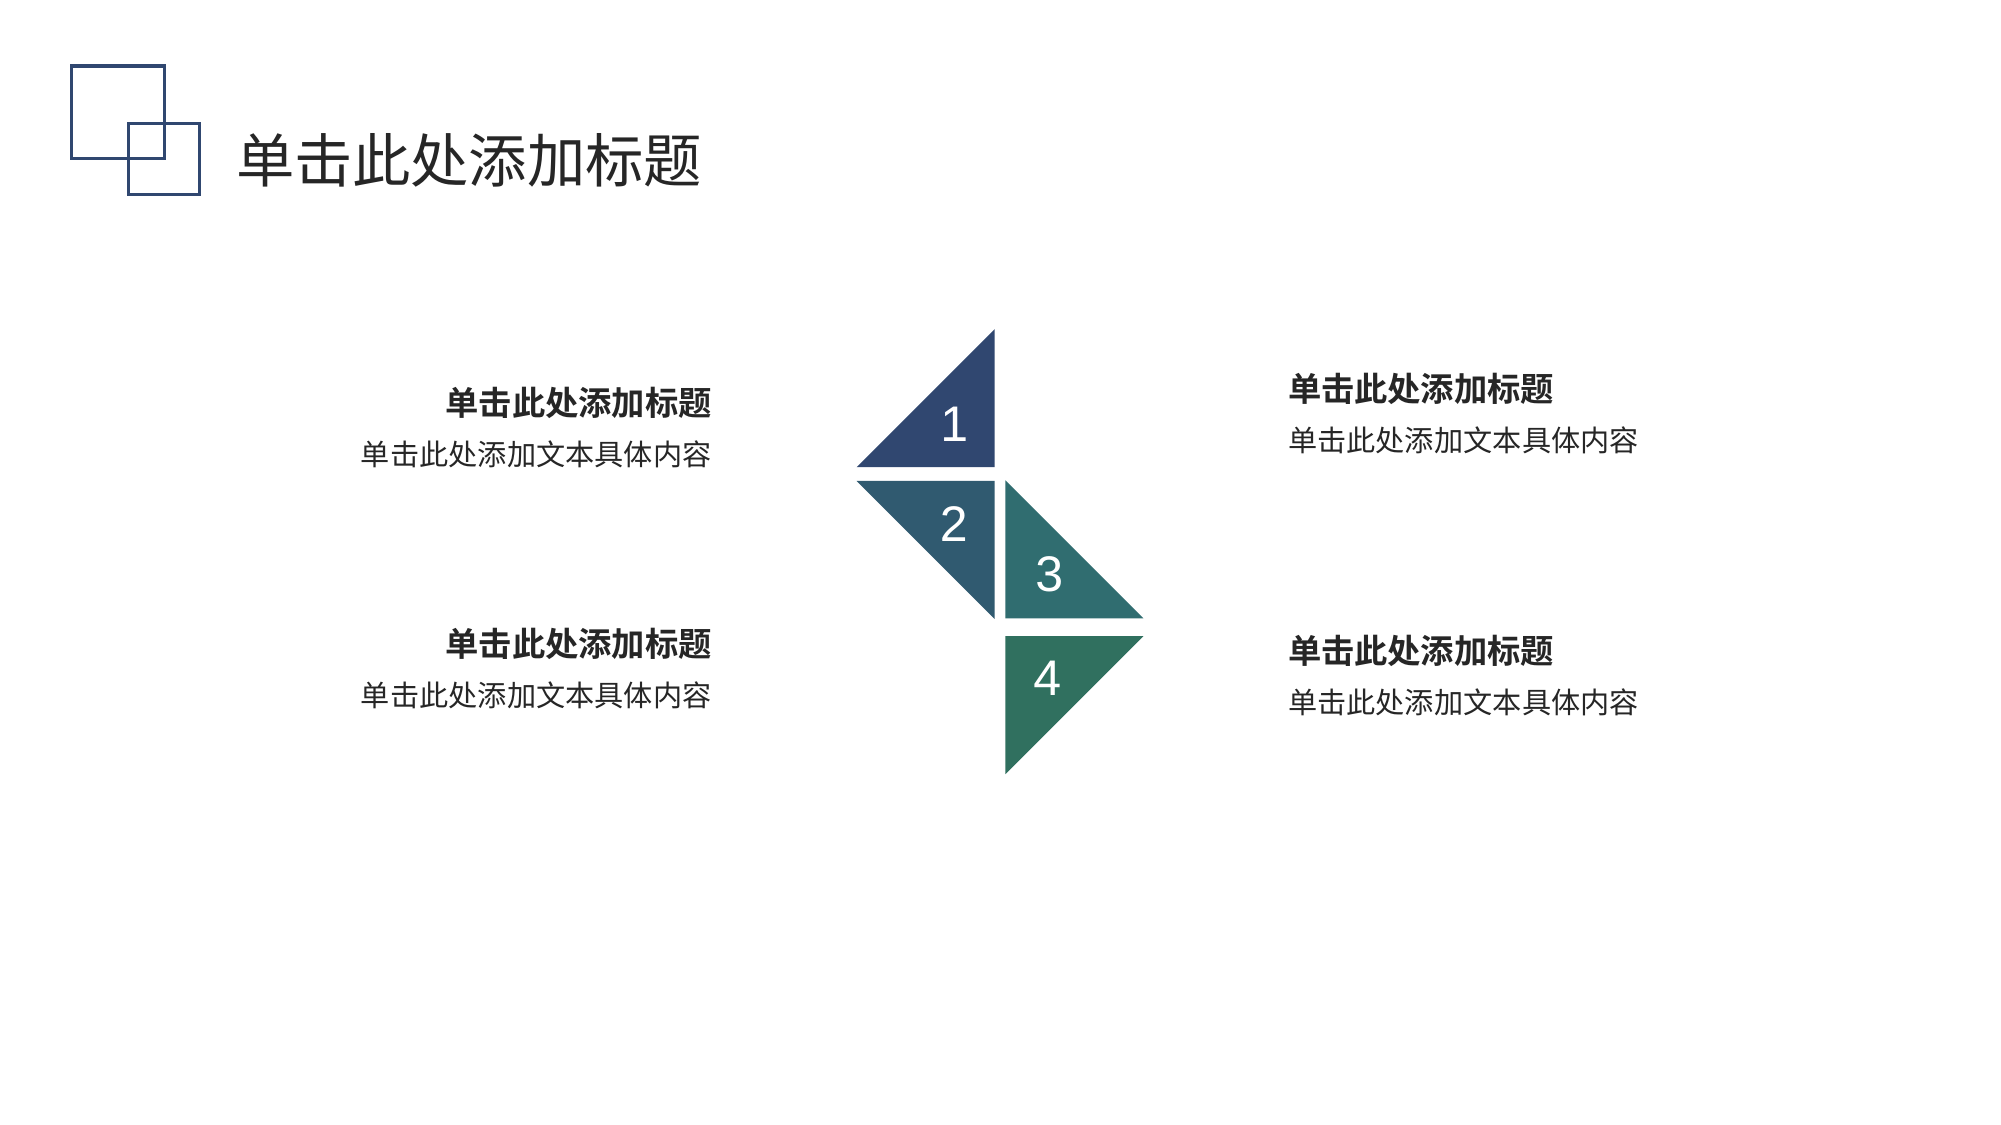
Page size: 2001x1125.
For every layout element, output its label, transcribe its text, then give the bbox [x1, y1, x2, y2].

text_box 单击此处添加文本具体内容 [1273, 677, 1821, 776]
text_box [854, 479, 996, 622]
text_box [1004, 477, 1146, 620]
text_box 4 [1012, 637, 1082, 713]
text_box 3 [1014, 533, 1084, 609]
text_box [71, 66, 200, 195]
text_box 单击此处添加标题 [1273, 617, 1821, 677]
text_box 单击此处添加文本具体内容 [1273, 414, 1821, 514]
text_box [1004, 634, 1146, 777]
text_box [854, 326, 996, 469]
text_box 单击此处添加文本具体内容 [179, 428, 727, 528]
text_box 单击此处添加标题 [128, 609, 727, 671]
text_box 2 [919, 484, 989, 560]
text_box 单击此处添加标题 [1273, 354, 1821, 414]
text_box 单击此处添加标题 [221, 100, 1340, 218]
text_box 单击此处添加文本具体内容 [179, 669, 727, 769]
text_box 单击此处添加标题 [128, 368, 727, 430]
text_box 1 [919, 384, 989, 459]
